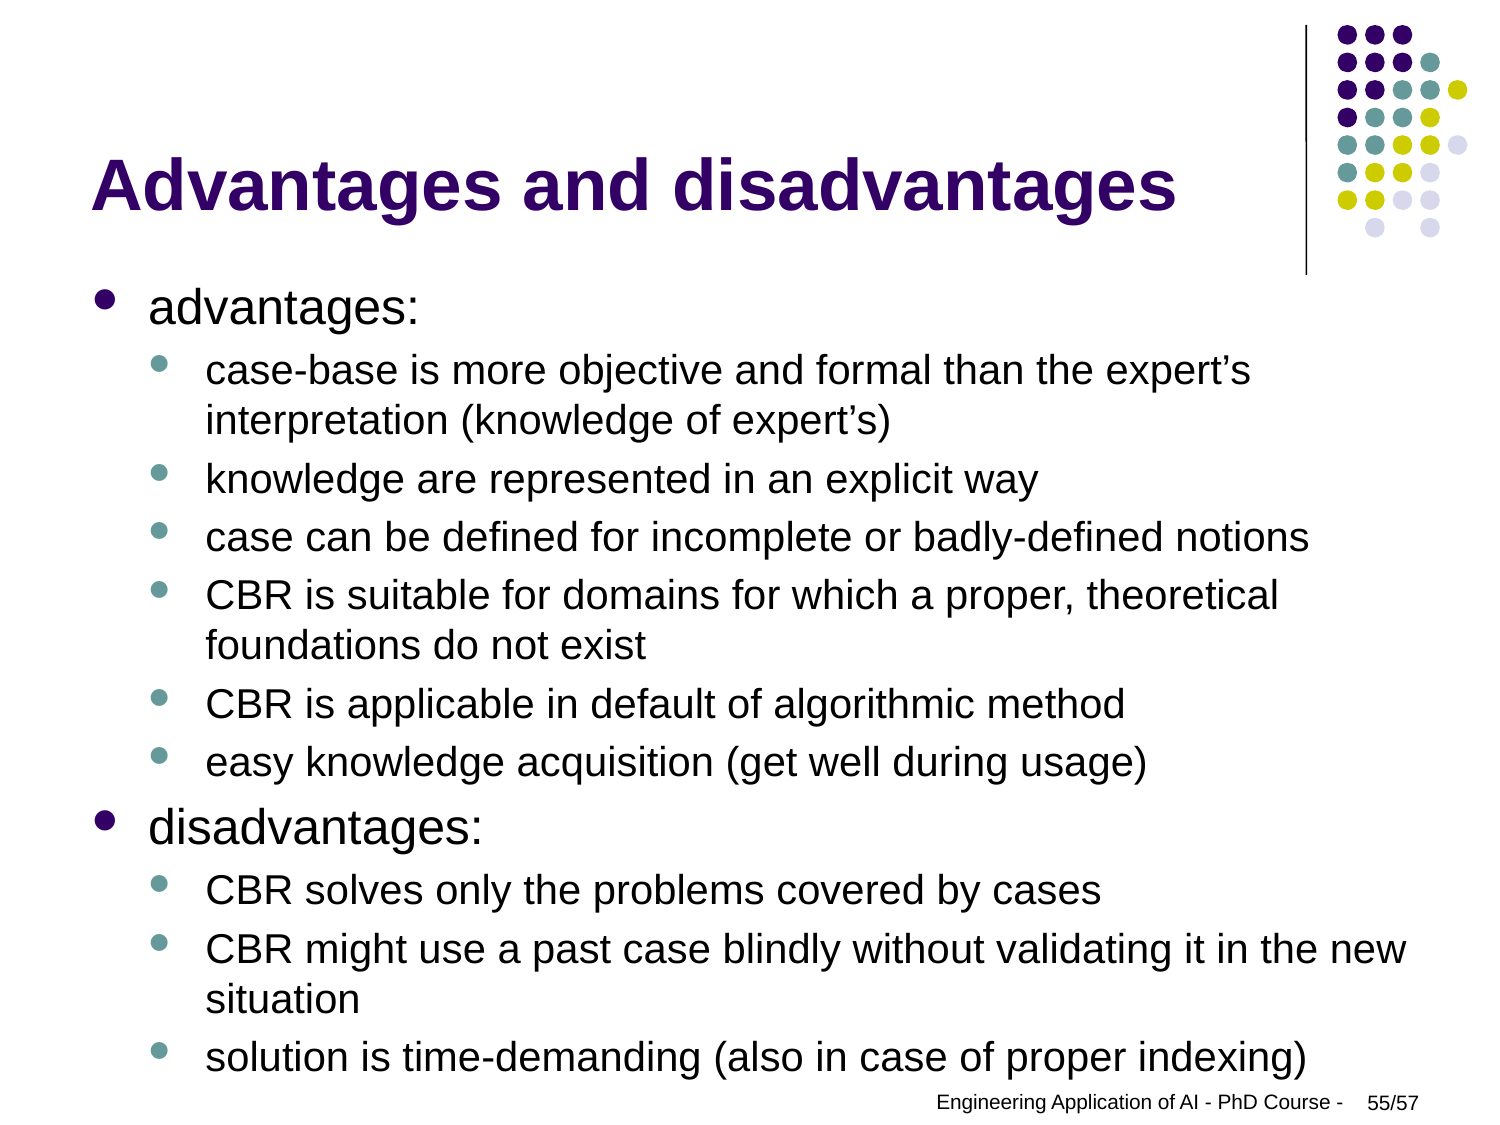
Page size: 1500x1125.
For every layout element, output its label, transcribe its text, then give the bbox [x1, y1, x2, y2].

slide_number 55/57 [1352, 1082, 1448, 1125]
title Advantages and disadvantages [74, 19, 1313, 233]
footer Engineering Application of AI - PhD Course - [855, 1080, 1365, 1125]
list advantages: case-base is more objective and formal than the expert’s interpretation (knowledge of expert’s) knowledge are represented in an explicit way case can be defined for incomplete or badly-defined notions CBR is suitable for domains for which a proper, theoretical foundations do not exist CBR is applicable in default of algorithmic method easy knowledge acquisition (get well during usage) disadvantages: CBR solves only the problems covered by cases CBR might use a past case blindly without validating it in the new situation solution is time-demanding (also in case of proper indexing) [76, 266, 1428, 992]
